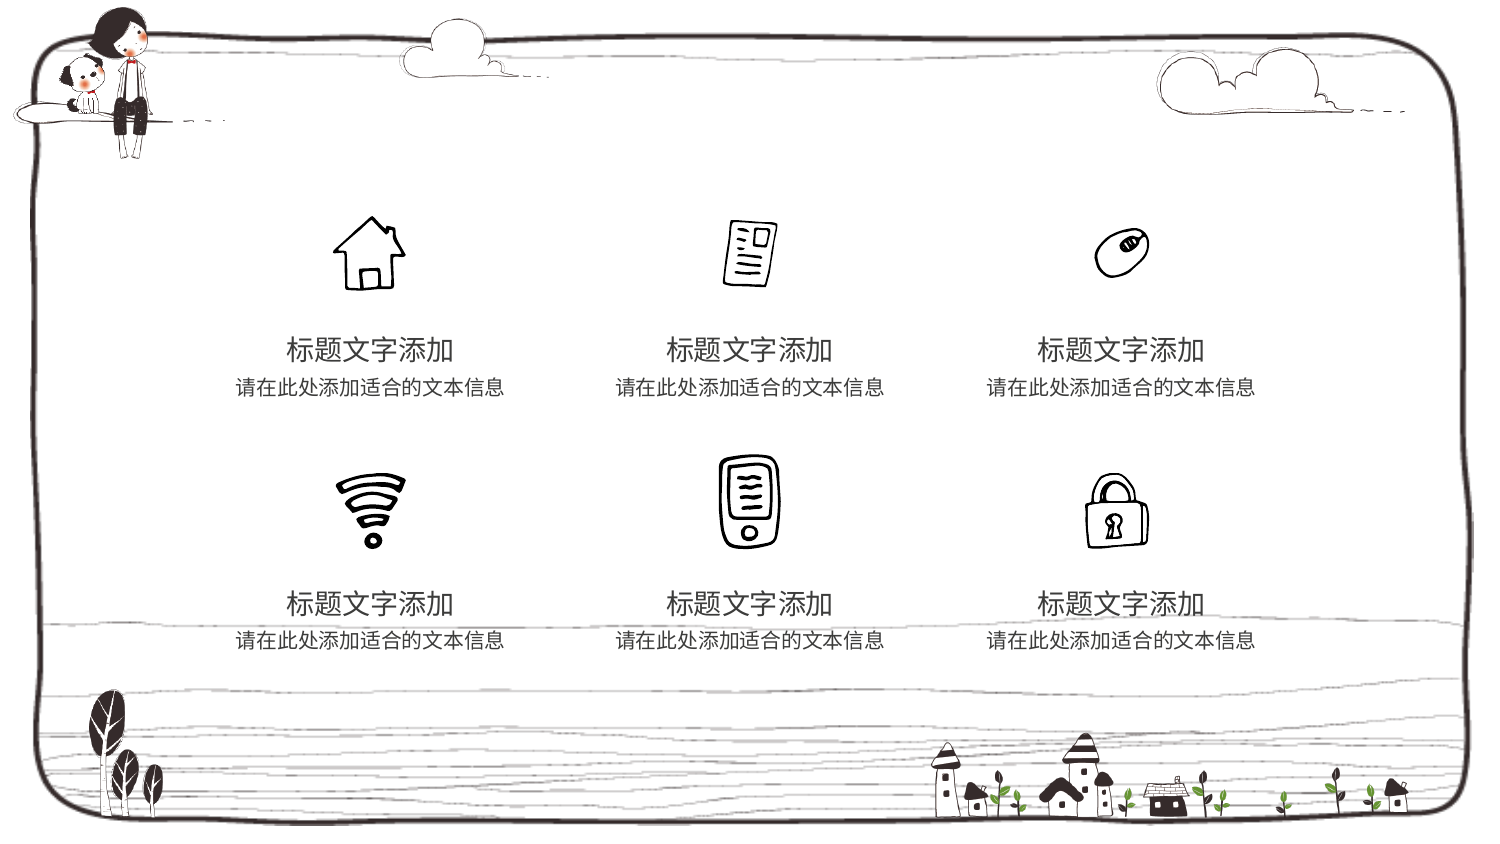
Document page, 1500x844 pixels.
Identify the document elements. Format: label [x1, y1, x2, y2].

text_box [109, 216, 632, 405]
text_box [860, 228, 1383, 405]
text_box [860, 472, 1383, 659]
text_box [109, 472, 488, 659]
picture [13, 7, 1474, 826]
text_box [488, 220, 1012, 405]
text_box [488, 454, 1012, 659]
